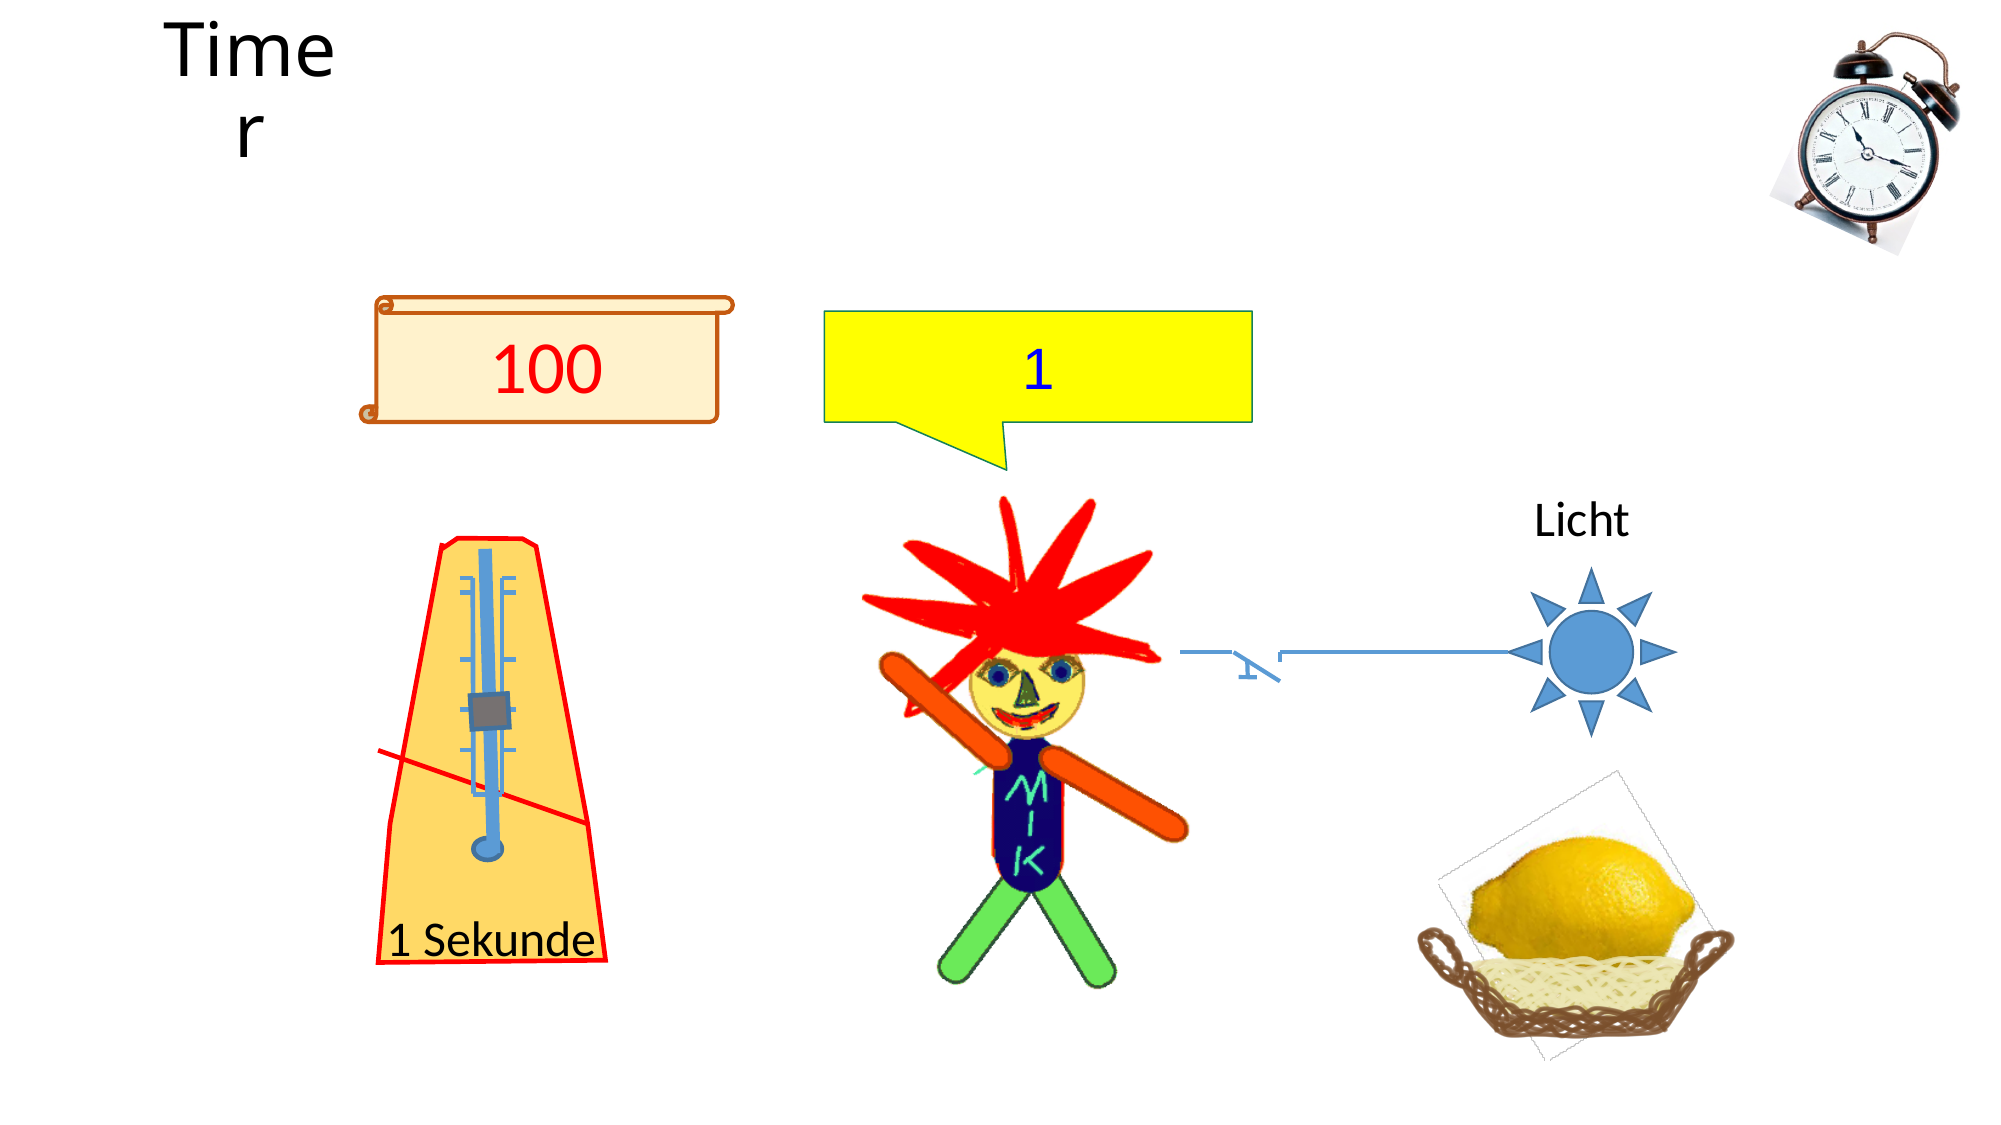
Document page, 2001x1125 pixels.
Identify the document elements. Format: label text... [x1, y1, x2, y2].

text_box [226, 714, 761, 980]
text_box [409, 537, 569, 714]
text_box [363, 408, 374, 420]
text_box Licht [1519, 478, 1646, 554]
picture [1382, 772, 1770, 1107]
picture [1769, 0, 1990, 257]
picture [840, 478, 1206, 1004]
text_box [382, 306, 390, 311]
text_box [1206, 569, 1675, 735]
text_box 100 [359, 296, 734, 424]
title Timer [139, 108, 361, 182]
text_box 1 [824, 311, 1253, 471]
